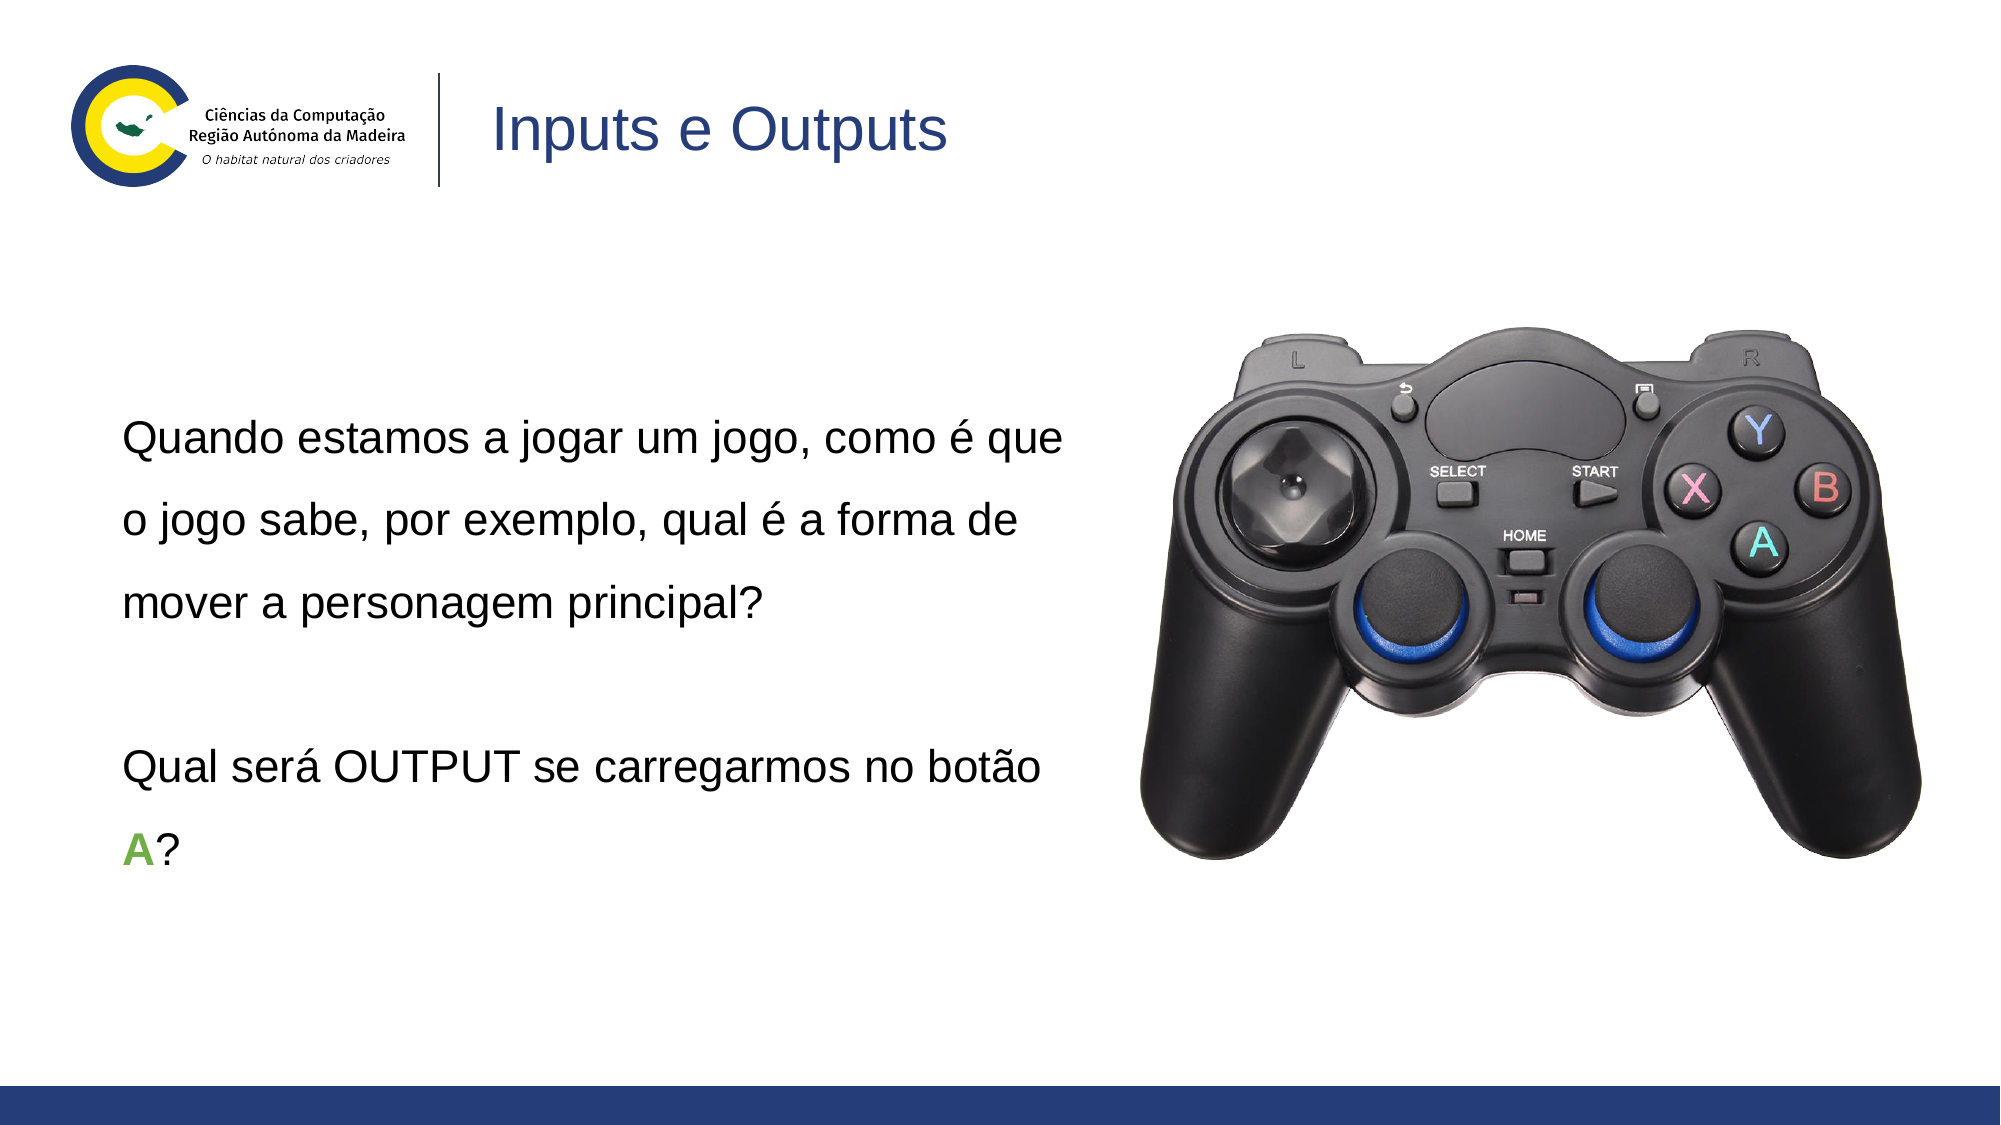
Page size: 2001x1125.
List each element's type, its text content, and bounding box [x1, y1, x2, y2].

text_box [0, 1085, 2000, 1125]
text_box Quando estamos a jogar um jogo, como é que o jogo sabe, por exemplo, qual é a forma de mover a personagem principal? Qual será OUTPUT se carregarmos no botão A? [107, 372, 1112, 882]
text_box Inputs e Outputs [476, 80, 964, 171]
picture [1088, 318, 1967, 877]
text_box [71, 65, 440, 188]
